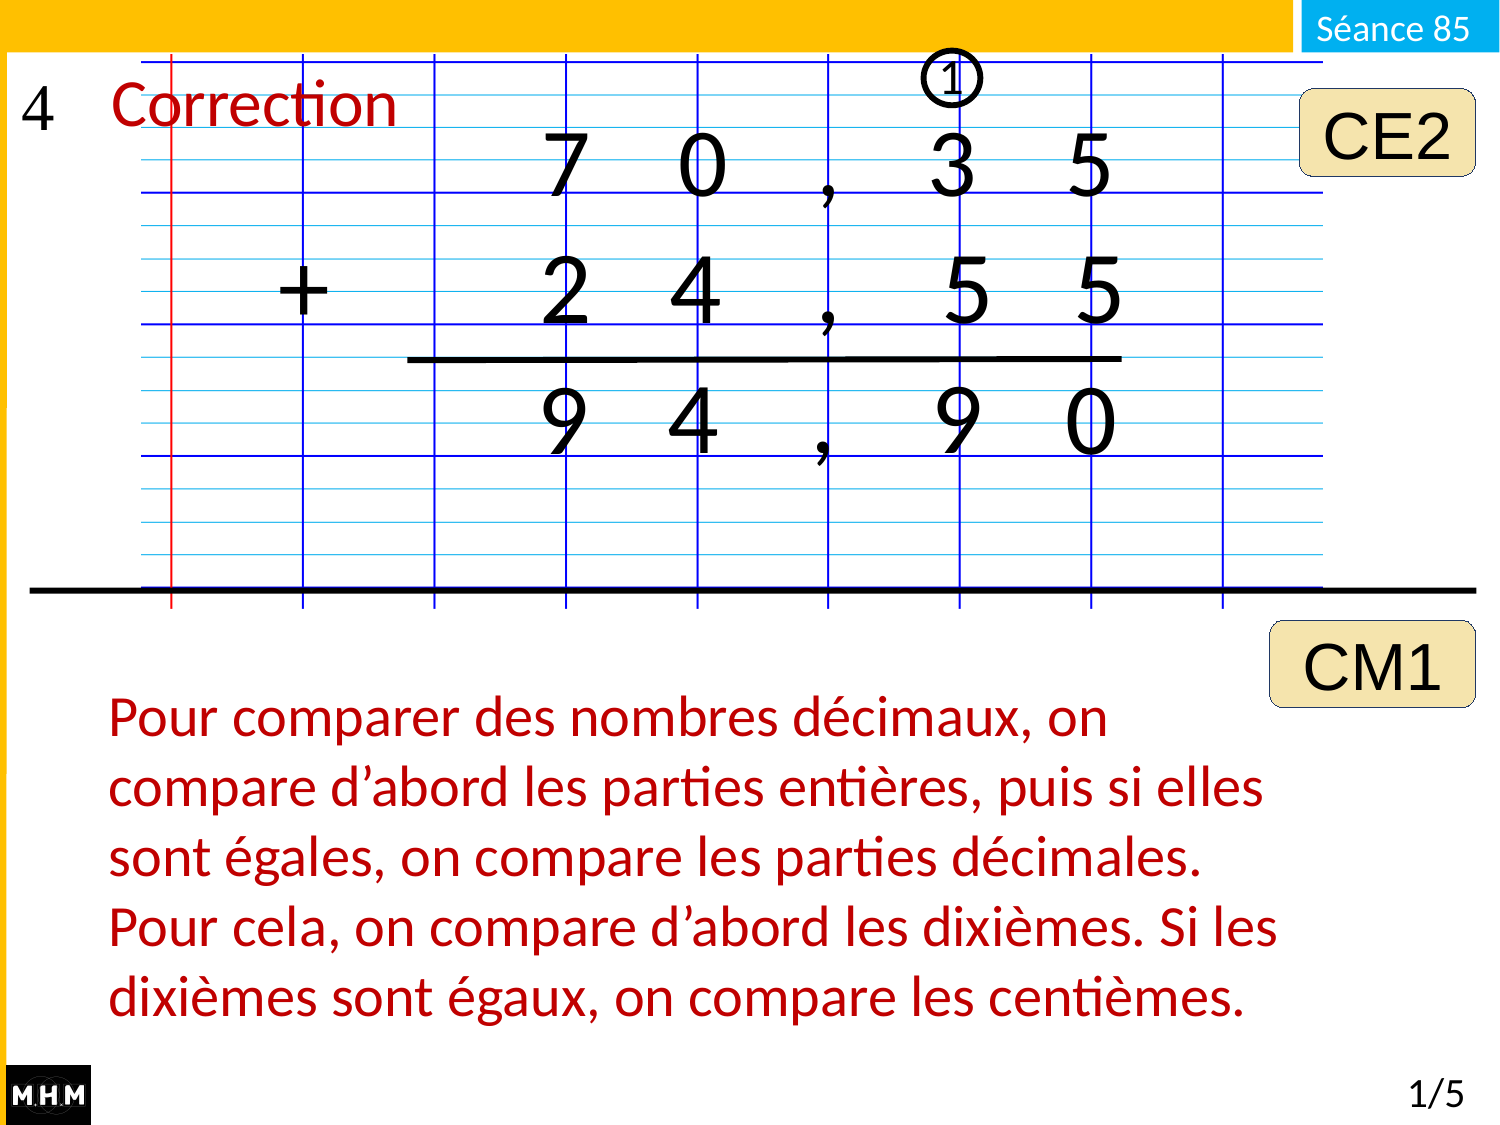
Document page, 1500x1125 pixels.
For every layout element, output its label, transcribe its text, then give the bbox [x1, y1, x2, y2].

text_box CE2 [1327, 88, 1476, 177]
list 1/5 [1373, 1064, 1500, 1125]
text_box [923, 42, 981, 114]
text_box Pour comparer des nombres décimaux, on compare d’abord les parties entières, puis si elles sont égales, on compare les parties décimales. Pour cela, on compare d’abord les dixièmes. Si les dixièmes sont égaux, on compare les centièmes. [93, 590, 1297, 1116]
text_box Correction [96, 60, 135, 149]
text_box CM1 [1297, 620, 1476, 708]
picture [6, 1065, 91, 1125]
picture [140, 54, 1323, 620]
